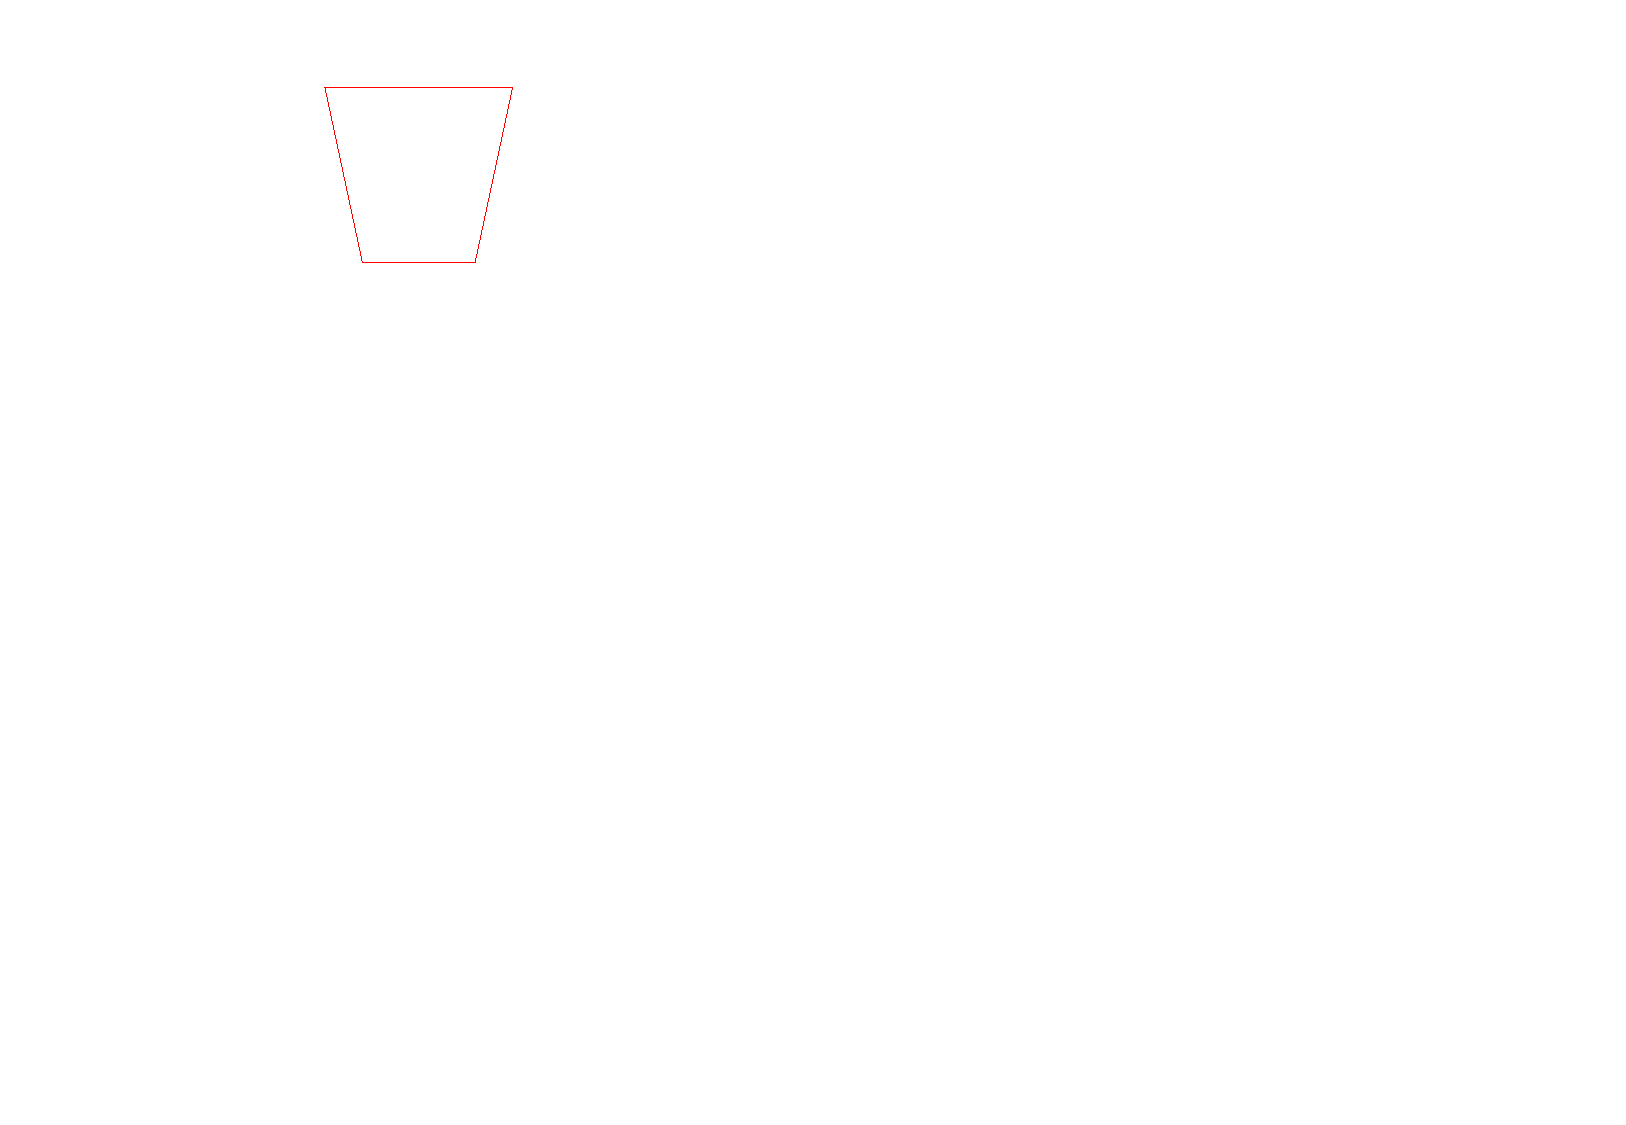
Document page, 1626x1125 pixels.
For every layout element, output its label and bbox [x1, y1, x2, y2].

text_box [324, 87, 513, 263]
